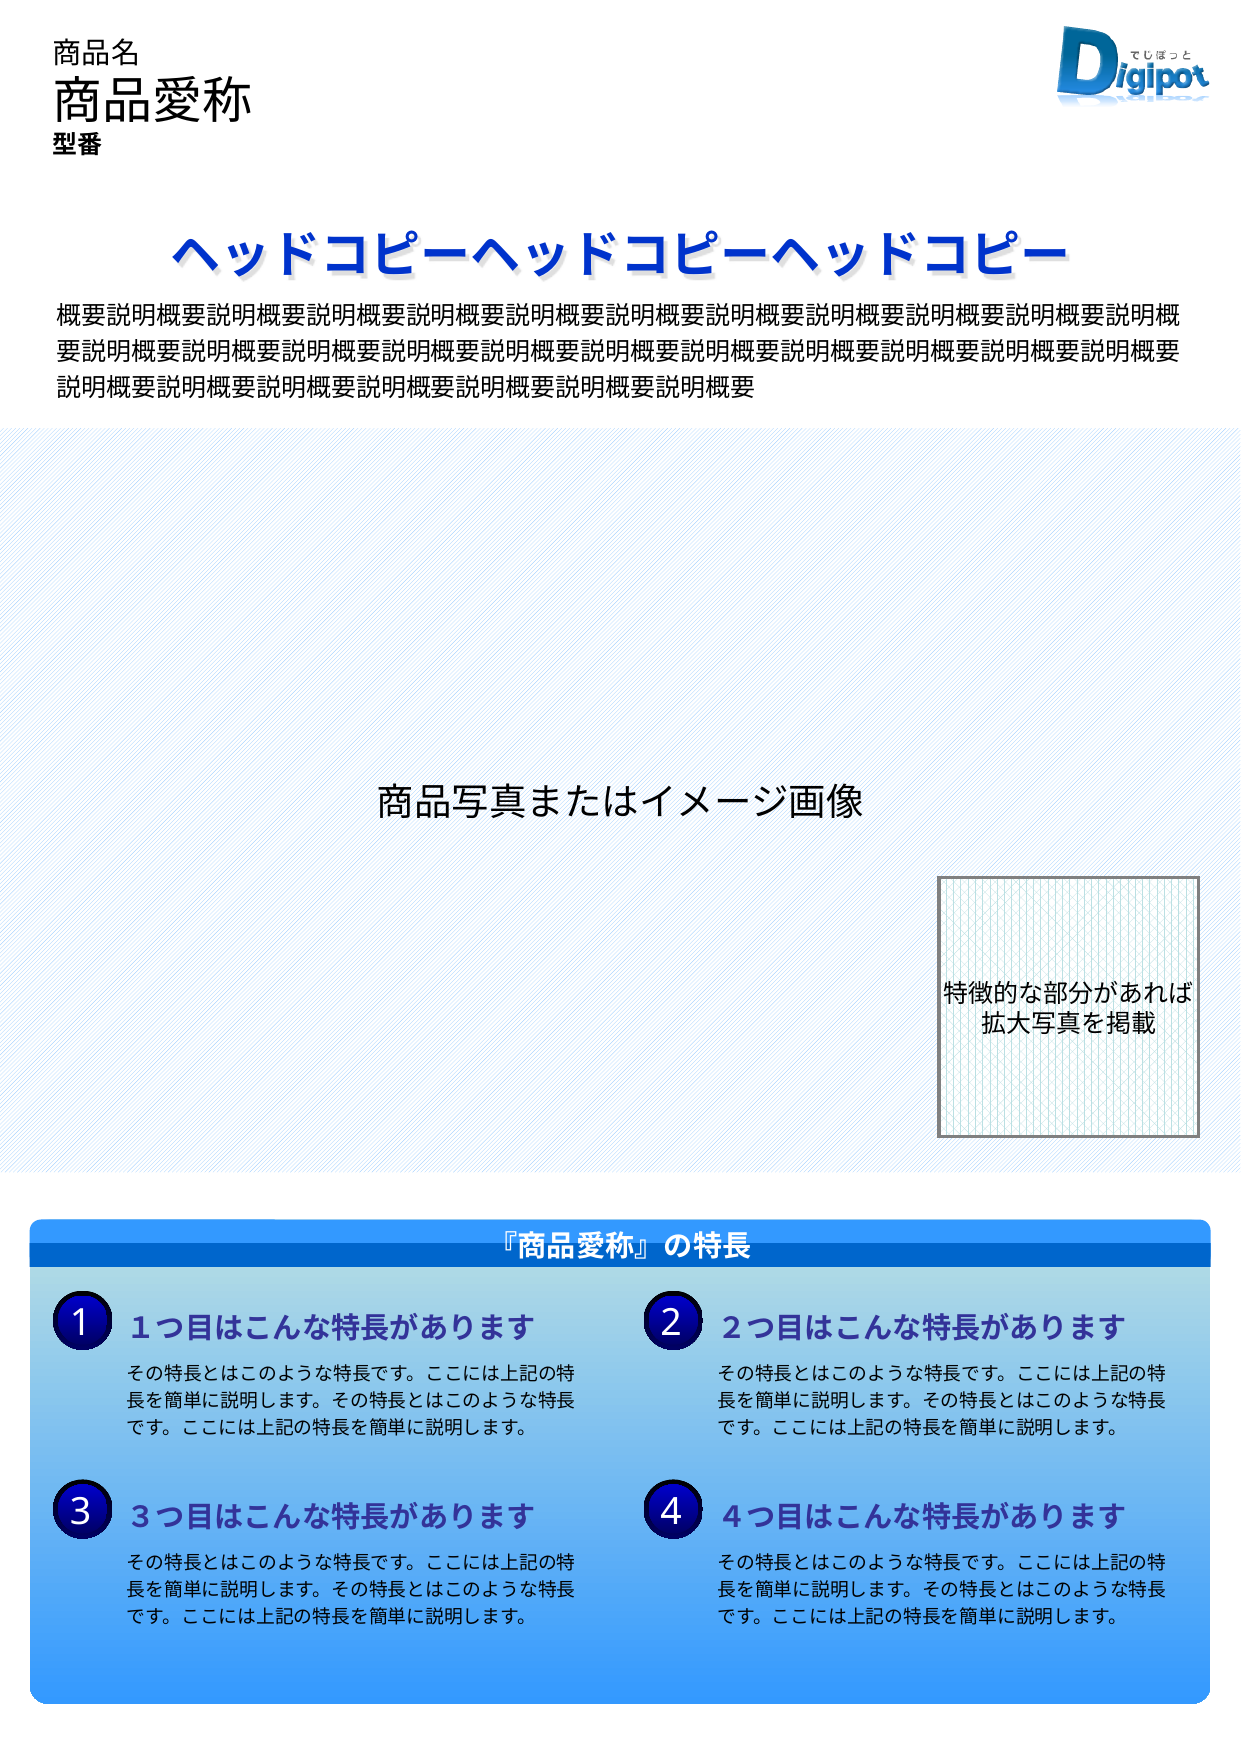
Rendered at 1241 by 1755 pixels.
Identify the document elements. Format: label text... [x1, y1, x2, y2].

text_box 商品名 商品愛称 型番 [38, 26, 290, 167]
text_box その特長とはこのような特長です。ここには上記の特長を簡単に説明します。その特長とはこのような特長です。ここには上記の特長を簡単に説明します。 [112, 1538, 597, 1635]
text_box その特長とはこのような特長です。ここには上記の特長を簡単に説明します。その特長とはこのような特長です。ここには上記の特長を簡単に説明します。 [702, 1538, 1188, 1635]
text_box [643, 1290, 703, 1350]
text_box ４つ目はこんな特長があります [703, 1491, 1142, 1538]
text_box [53, 1479, 113, 1539]
text_box ヘッドコピーヘッドコピーヘッドコピー [0, 215, 1241, 291]
text_box 概要説明概要説明概要説明概要説明概要説明概要説明概要説明概要説明概要説明概要説明概要説明概要説明概要説明概要説明概要説明概要説明概要説明概要説明概要説明概要説明概要説明概要説明概要説明概要説明概要説明概要説明概要説明概要説明概要説明概要 [41, 286, 1199, 409]
text_box 『商品愛称』の特長 [29, 1219, 1211, 1270]
text_box [29, 1270, 1211, 1704]
text_box その特長とはこのような特長です。ここには上記の特長を簡単に説明します。その特長とはこのような特長です。ここには上記の特長を簡単に説明します。 [702, 1349, 1188, 1446]
text_box ２つ目はこんな特長があります [703, 1302, 1142, 1349]
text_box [53, 1290, 113, 1350]
text_box ３つ目はこんな特長があります [113, 1491, 551, 1538]
text_box １つ目はこんな特長があります [113, 1302, 551, 1349]
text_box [643, 1479, 703, 1539]
text_box 特徴的な部分があれば 拡大写真を掲載 [939, 877, 1199, 1137]
text_box その特長とはこのような特長です。ここには上記の特長を簡単に説明します。その特長とはこのような特長です。ここには上記の特長を簡単に説明します。 [112, 1349, 597, 1446]
text_box 商品写真またはイメージ画像 [0, 428, 1241, 1173]
picture [1057, 26, 1210, 109]
